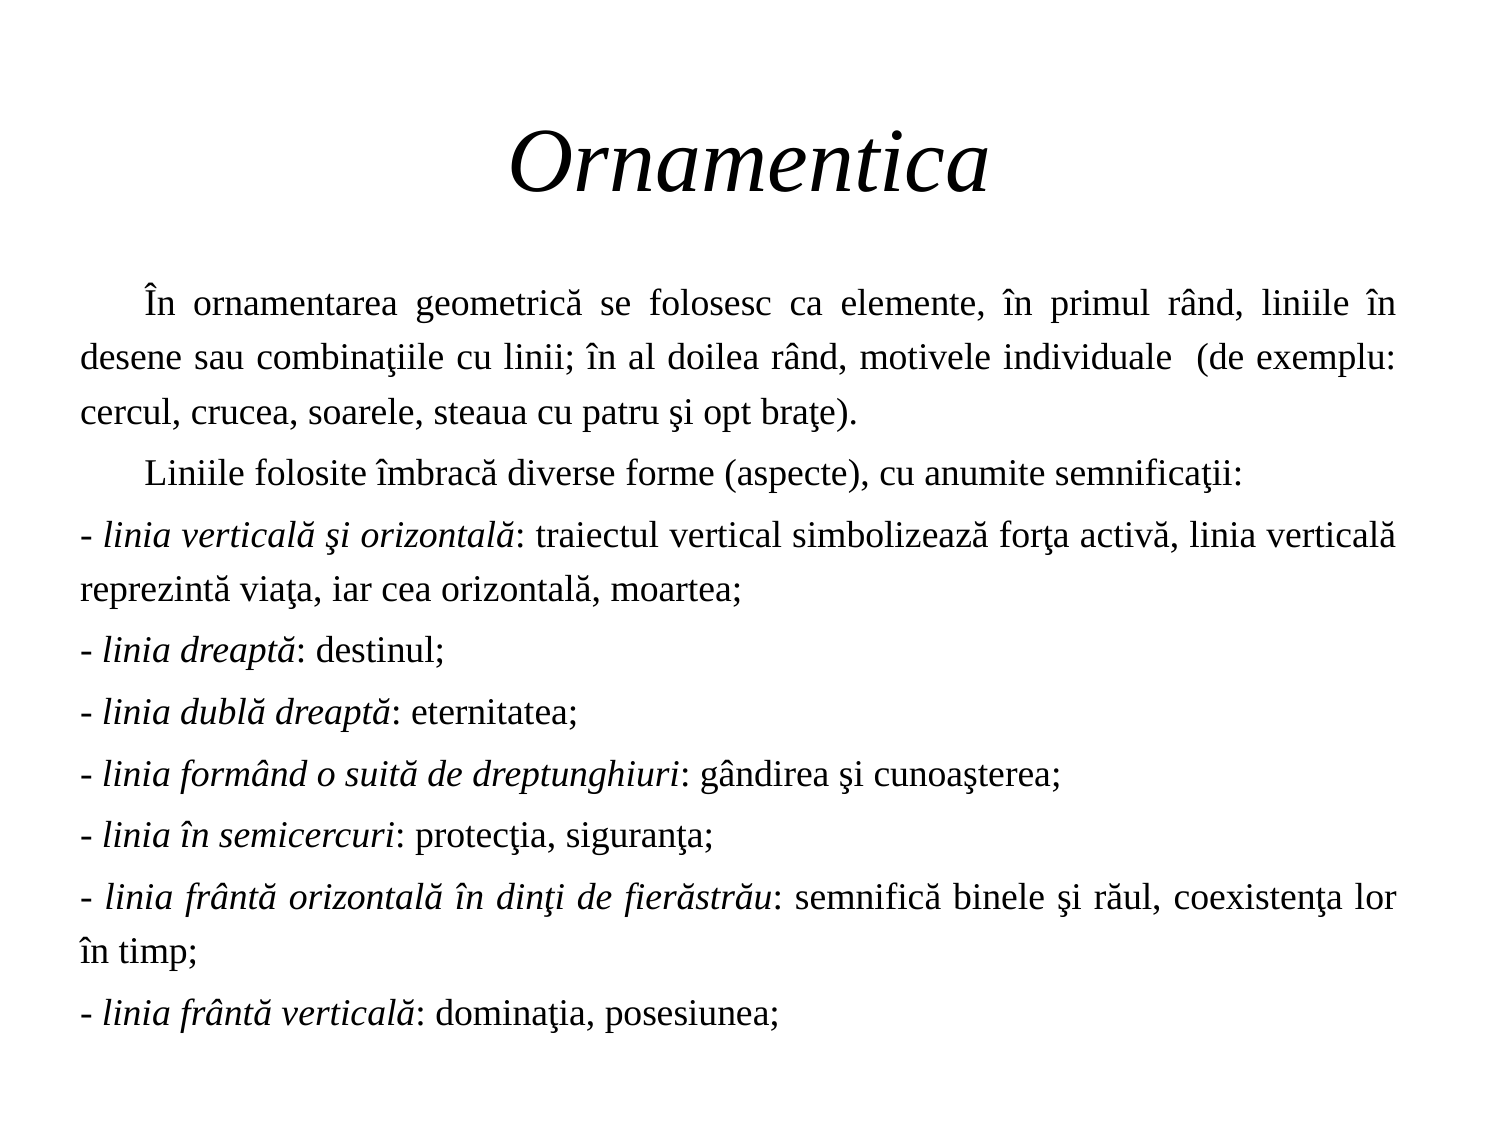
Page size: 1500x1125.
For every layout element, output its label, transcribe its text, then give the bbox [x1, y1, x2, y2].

title Ornamentica [112, 66, 1388, 219]
subtitle În ornamentarea geometrică se folosesc ca elemente, în primul rând, liniile în desene sau combinaţiile cu linii; în al doilea rând, motivele individuale (de exemplu: cercul, crucea, soarele, steaua cu patru şi opt braţe). Liniile folosite îmbracă diverse forme (aspecte), cu anumite semnificaţii: - linia verticală şi orizontală: traiectul vertical simbolizează forţa activă, linia verticală reprezintă viaţa, iar cea orizontală, moartea; - linia dreaptă: destinul; - linia dublă dreaptă: eternitatea; - linia formând o suită de dreptunghiuri: gândirea şi cunoaşterea; - linia în semicercuri: protecţia, siguranţa; - linia frântă orizontală în dinţi de fierăstrău: semnifică binele şi răul, coexistenţa lor în timp; - linia frântă verticală: dominaţia, posesiunea; [64, 219, 1412, 1059]
